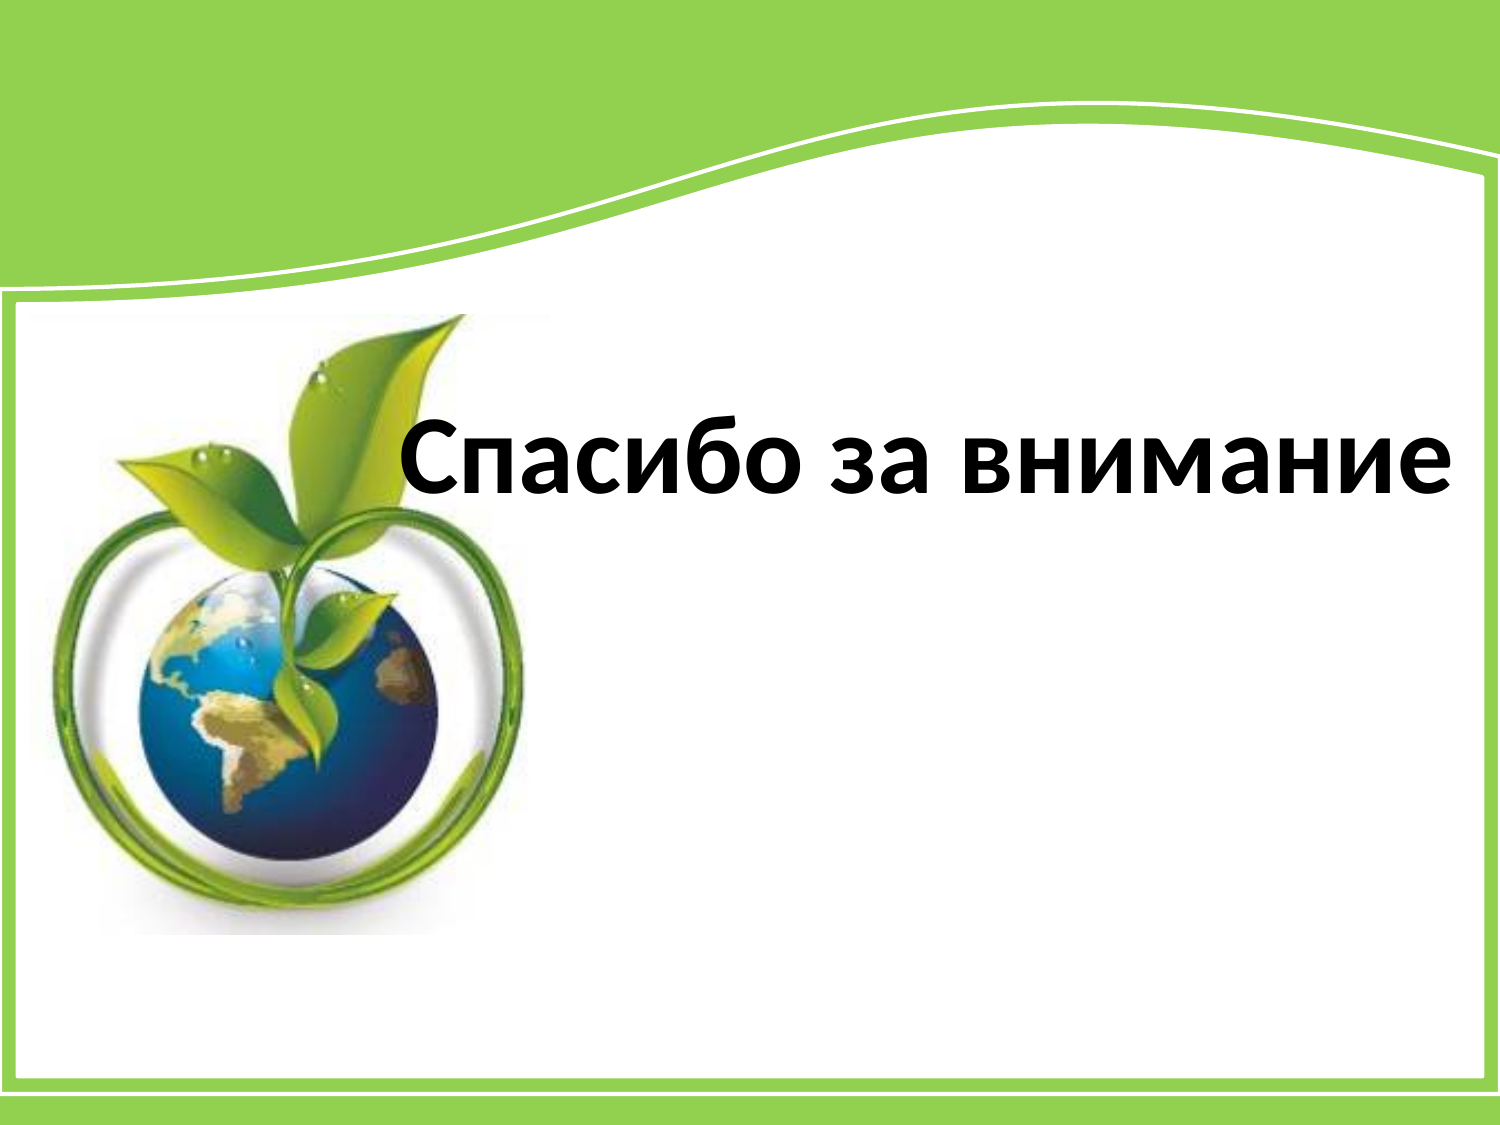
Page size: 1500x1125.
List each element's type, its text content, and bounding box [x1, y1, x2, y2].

picture [29, 314, 550, 935]
title Спасибо за внимание [281, 327, 1470, 570]
